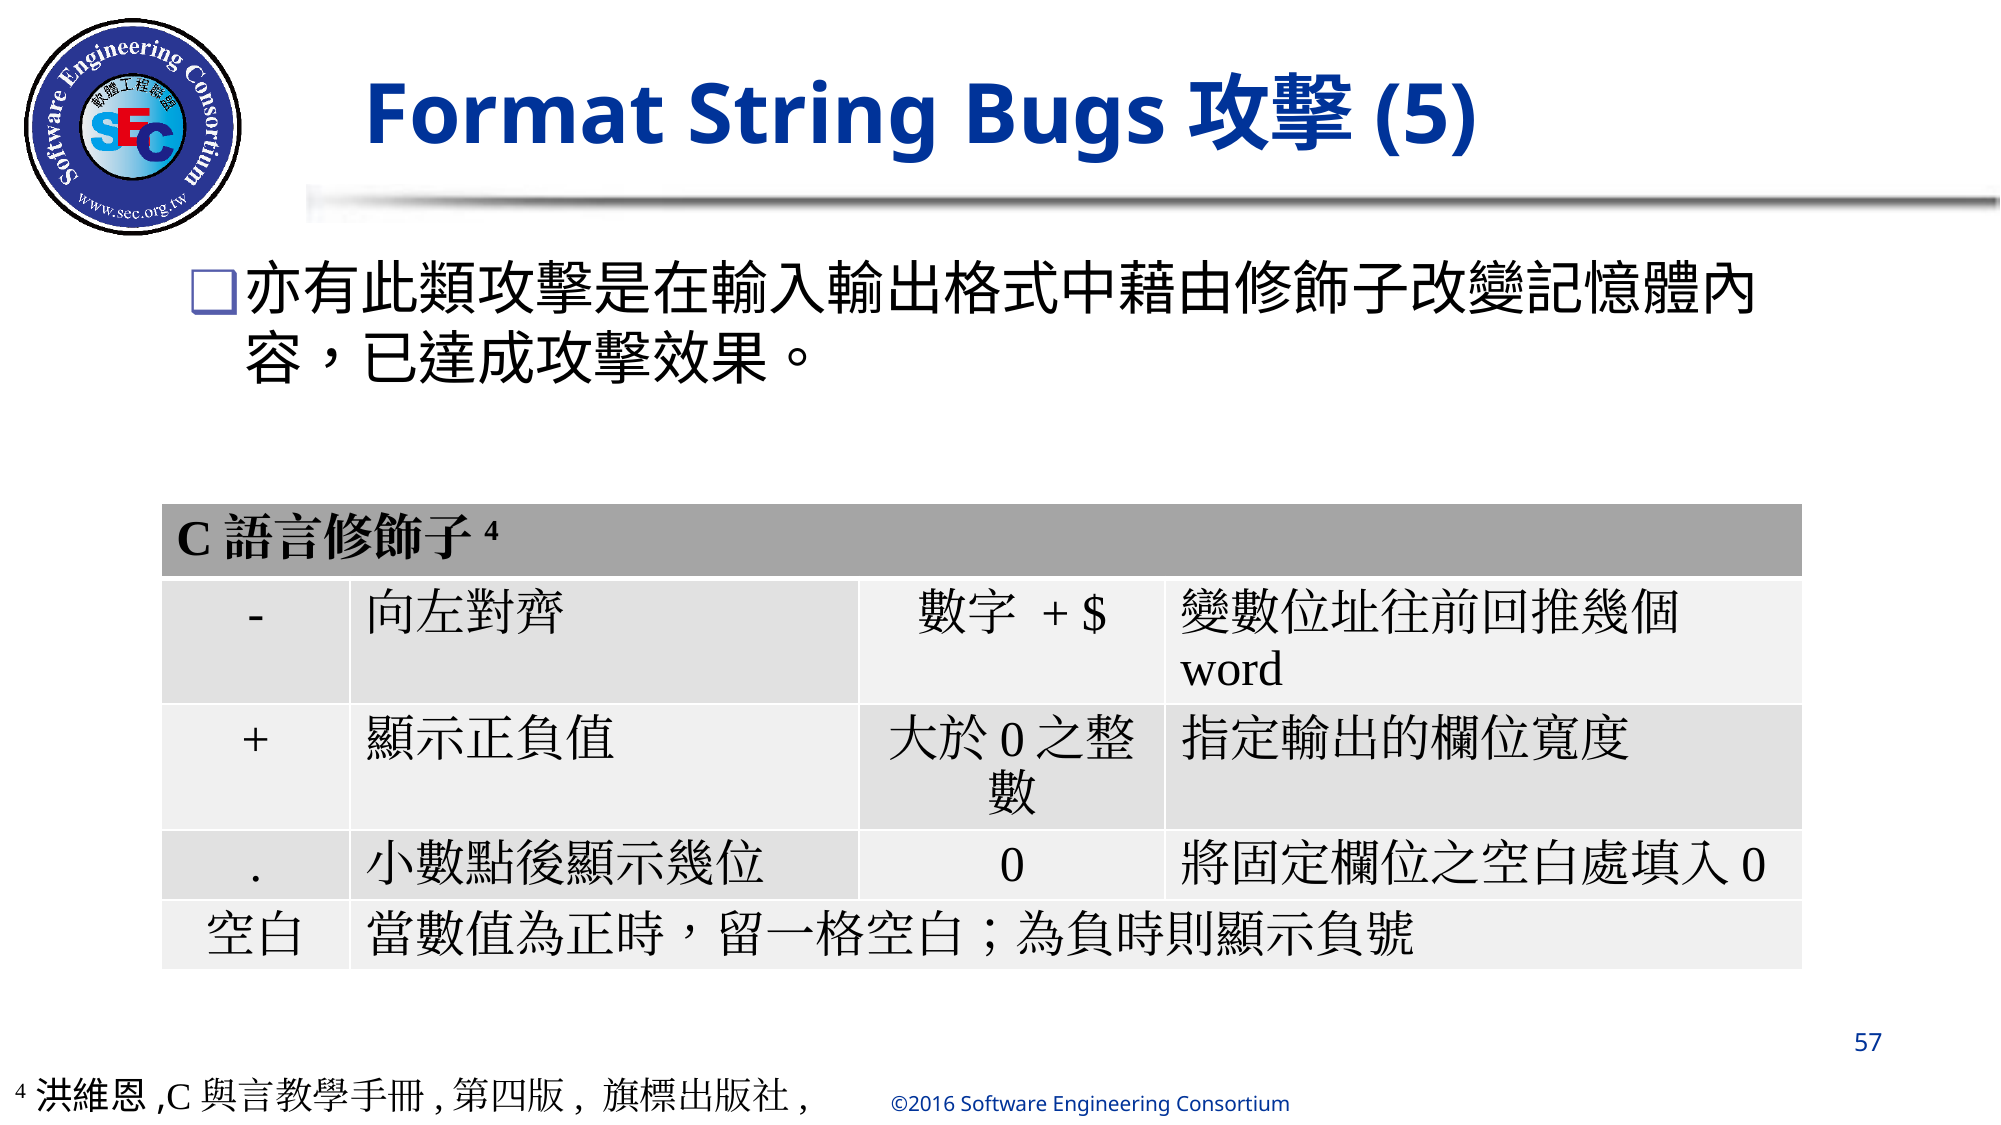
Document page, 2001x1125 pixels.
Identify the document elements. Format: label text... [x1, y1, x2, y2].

table_cell 大於0之整數 [860, 705, 1164, 829]
picture [0, 0, 265, 259]
slide_number ‹#› [1481, 1019, 1898, 1094]
table_cell 指定輸出的欄位寬度 [1166, 705, 1802, 829]
text_box 4洪維恩,C與言教學手冊,第四版, 旗標出版社, 2007 [0, 1064, 880, 1125]
table_header C語言修飾子4 [162, 504, 1802, 576]
picture [306, 184, 2000, 223]
table_cell 數字 + $ [860, 581, 1164, 703]
table_cell . [162, 831, 349, 899]
table_cell 小數點後顯示幾位 [351, 831, 858, 899]
table_cell 顯示正負值 [351, 705, 858, 829]
table_cell 當數值為正時，留一格空白；為負時則顯示負號 [351, 901, 1802, 969]
table_cell 空白 [162, 901, 349, 969]
table_cell 向左對齊 [351, 581, 858, 703]
table_cell 0 [860, 831, 1164, 899]
table_cell + [162, 705, 349, 829]
table_cell - [162, 581, 349, 703]
table_cell 將固定欄位之空白處填入0 [1166, 831, 1802, 899]
title Format String Bugs攻擊(5) [348, 42, 2000, 179]
table_cell 變數位址往前回推幾個word [1166, 581, 1802, 703]
text_box 亦有此類攻擊是在輸入輸出格式中藉由修飾子改變記憶體內容，已達成攻擊效果。 [173, 243, 1780, 421]
